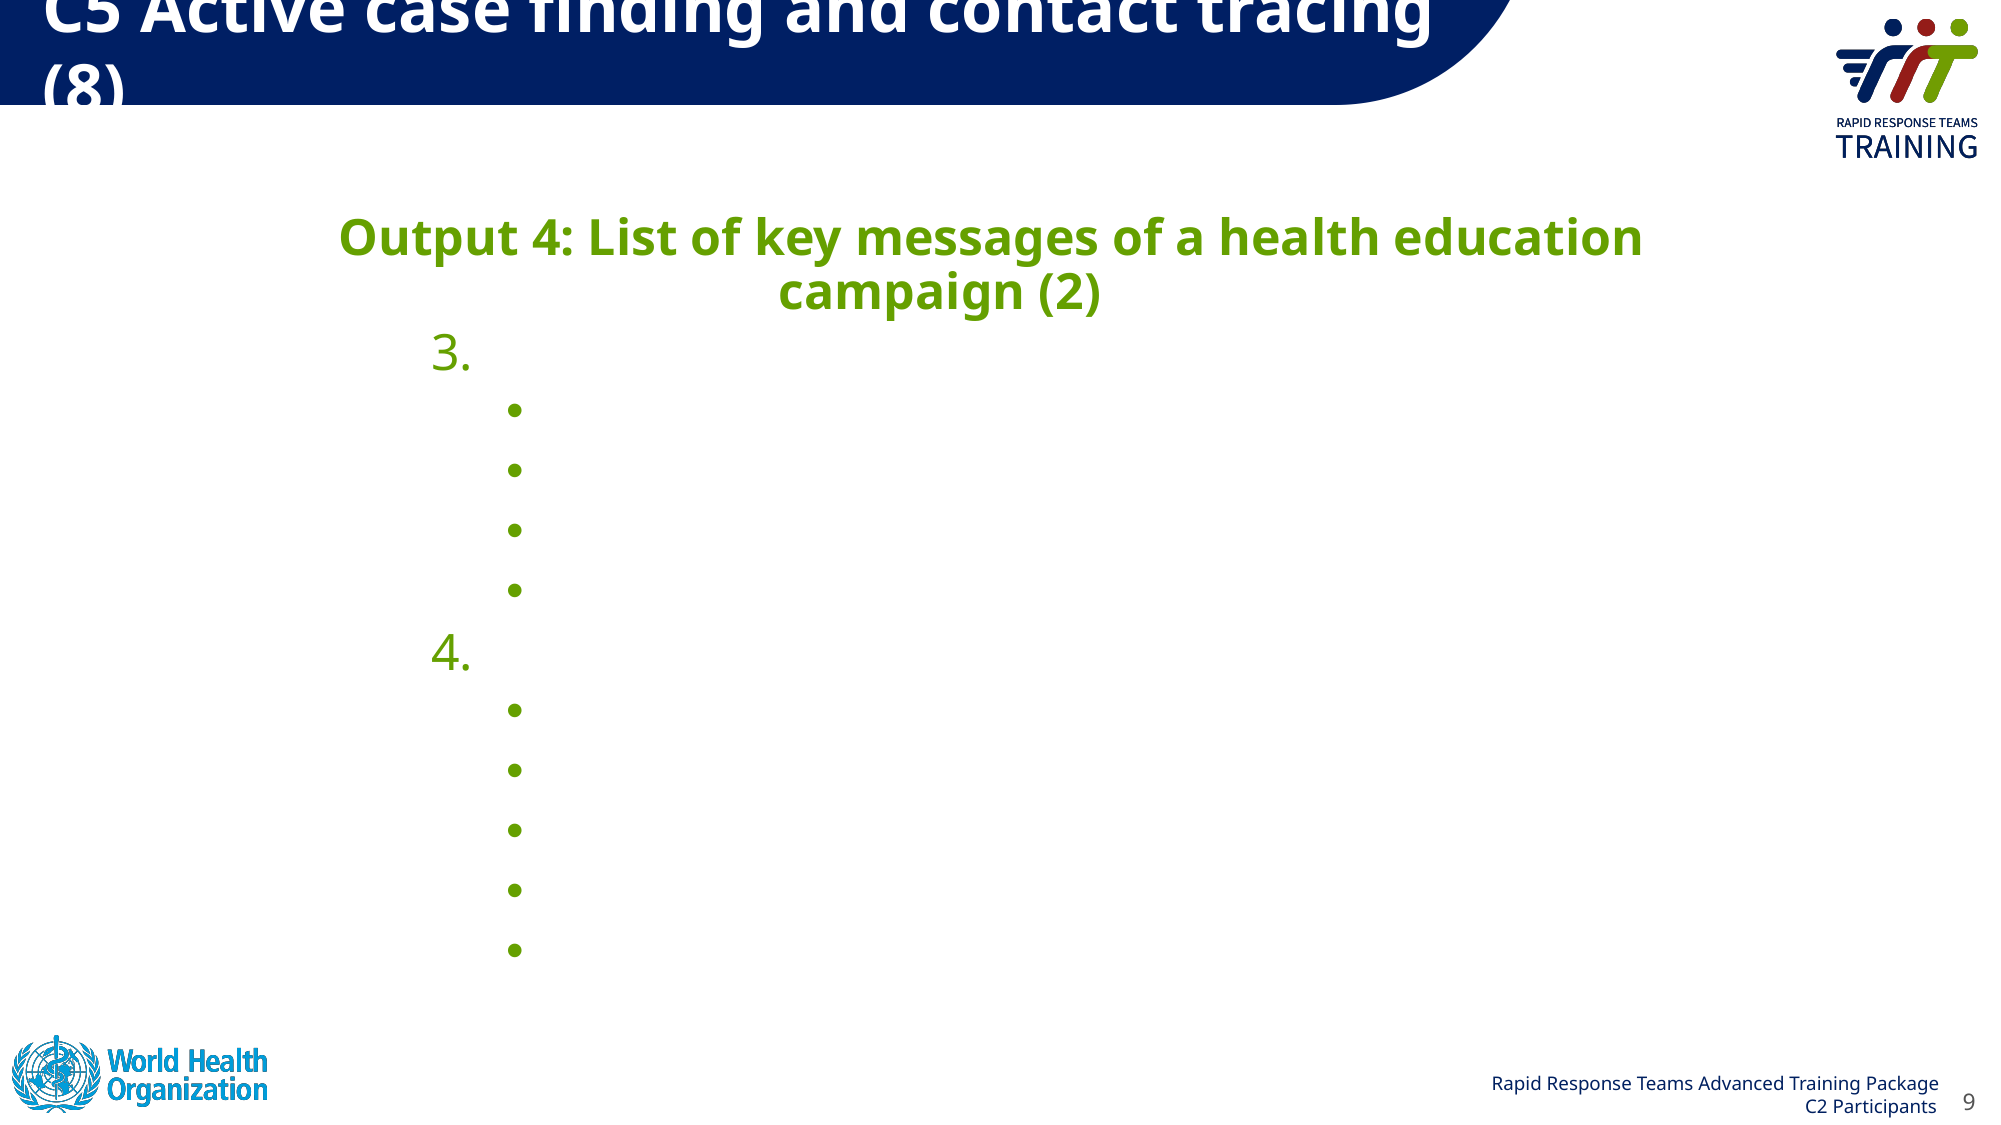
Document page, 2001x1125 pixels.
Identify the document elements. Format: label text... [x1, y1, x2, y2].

picture [12, 1083, 48, 1113]
picture [22, 1062, 26, 1077]
picture [24, 1054, 36, 1087]
picture [36, 1088, 78, 1105]
picture [12, 1035, 54, 1068]
text_box [423, 338, 1605, 988]
picture [0, 0, 1533, 105]
picture [40, 1062, 47, 1070]
picture [34, 1054, 43, 1078]
title C5 Active case finding and contact tracing (8) [34, 0, 1487, 99]
picture [71, 1053, 90, 1091]
picture [1835, 19, 1978, 167]
picture [50, 1108, 62, 1113]
picture [46, 1056, 54, 1062]
picture [30, 1083, 37, 1091]
picture [59, 1035, 267, 1113]
list Output 4: List of key messages of a health education campaign (2) [140, 204, 1740, 338]
